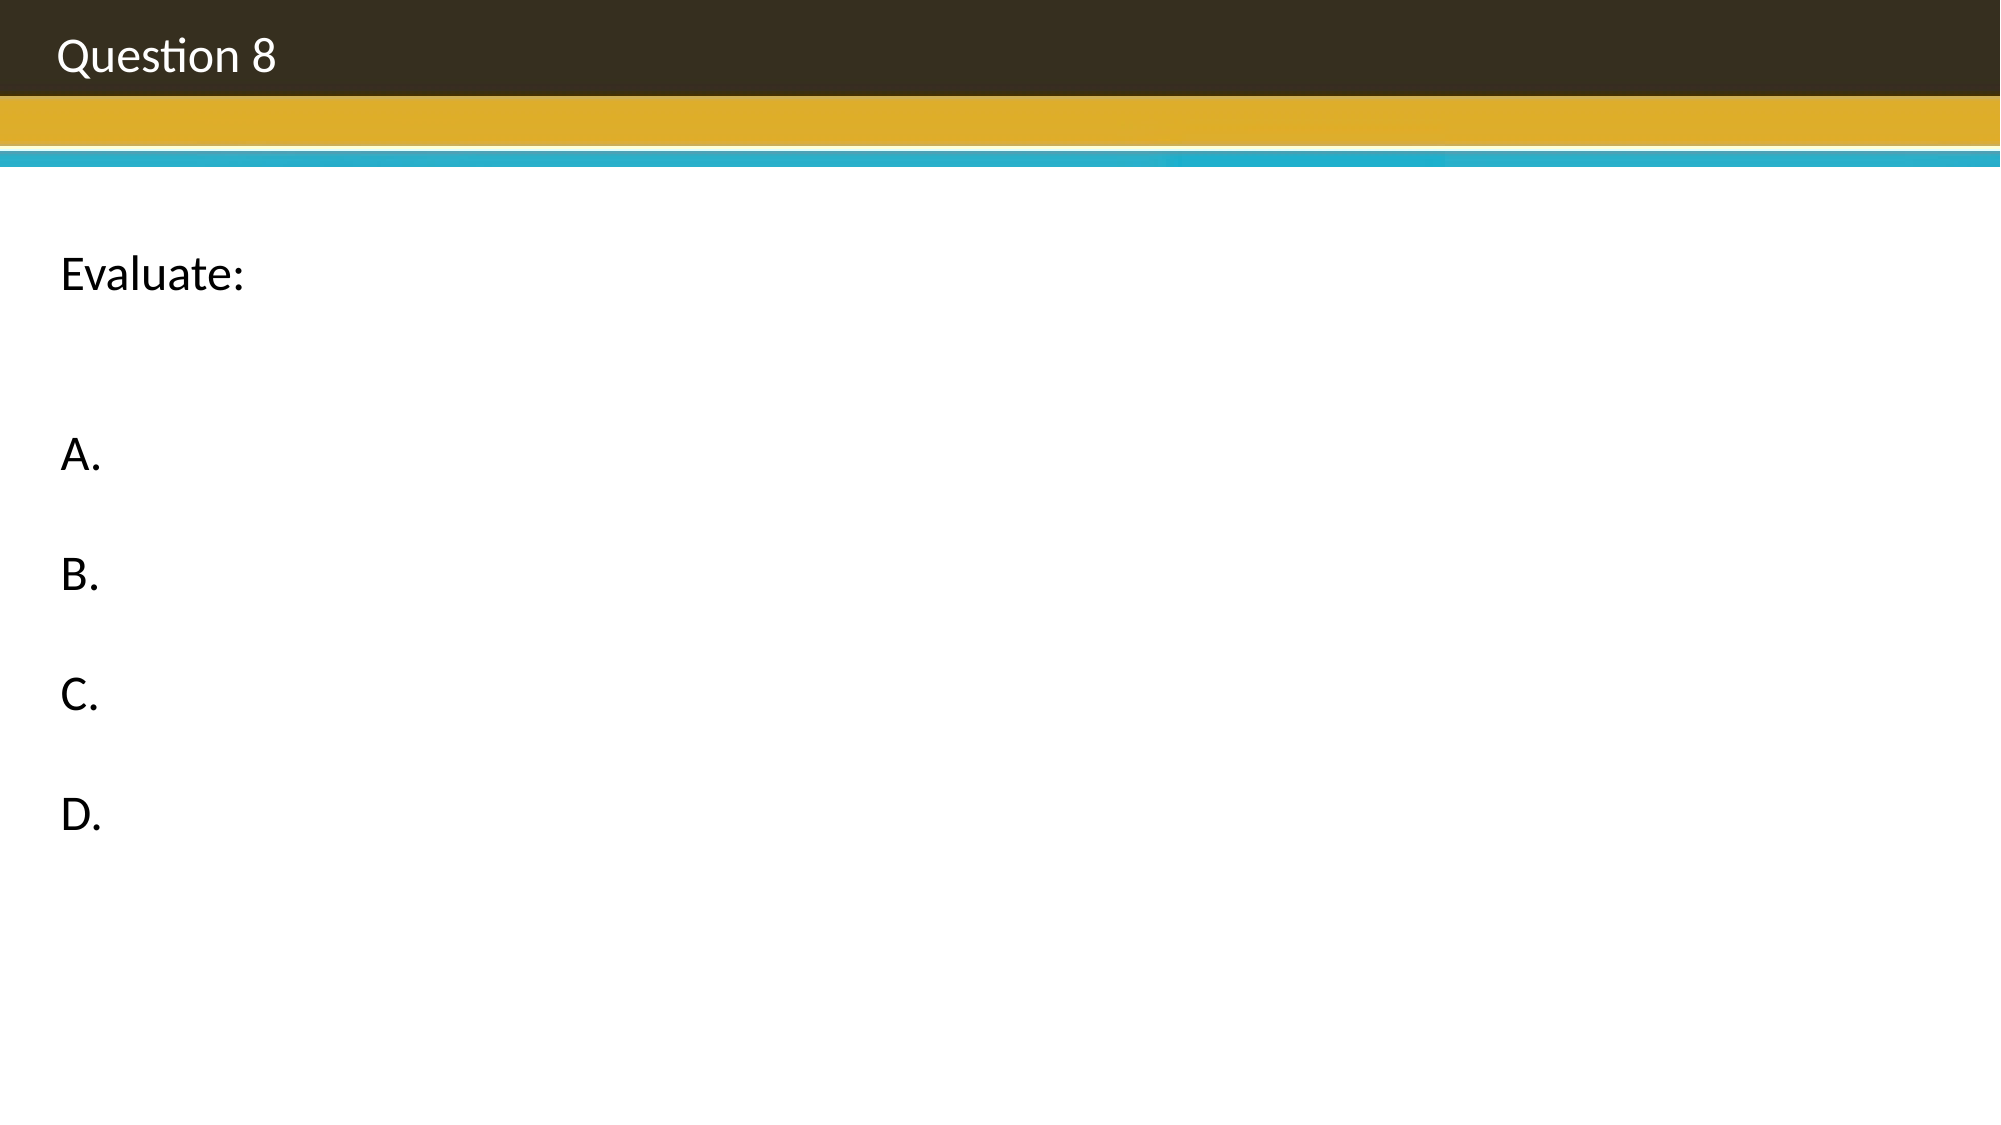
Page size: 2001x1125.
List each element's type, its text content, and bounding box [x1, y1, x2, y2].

text_box Question 8 [41, 14, 293, 90]
picture [0, 0, 2000, 167]
